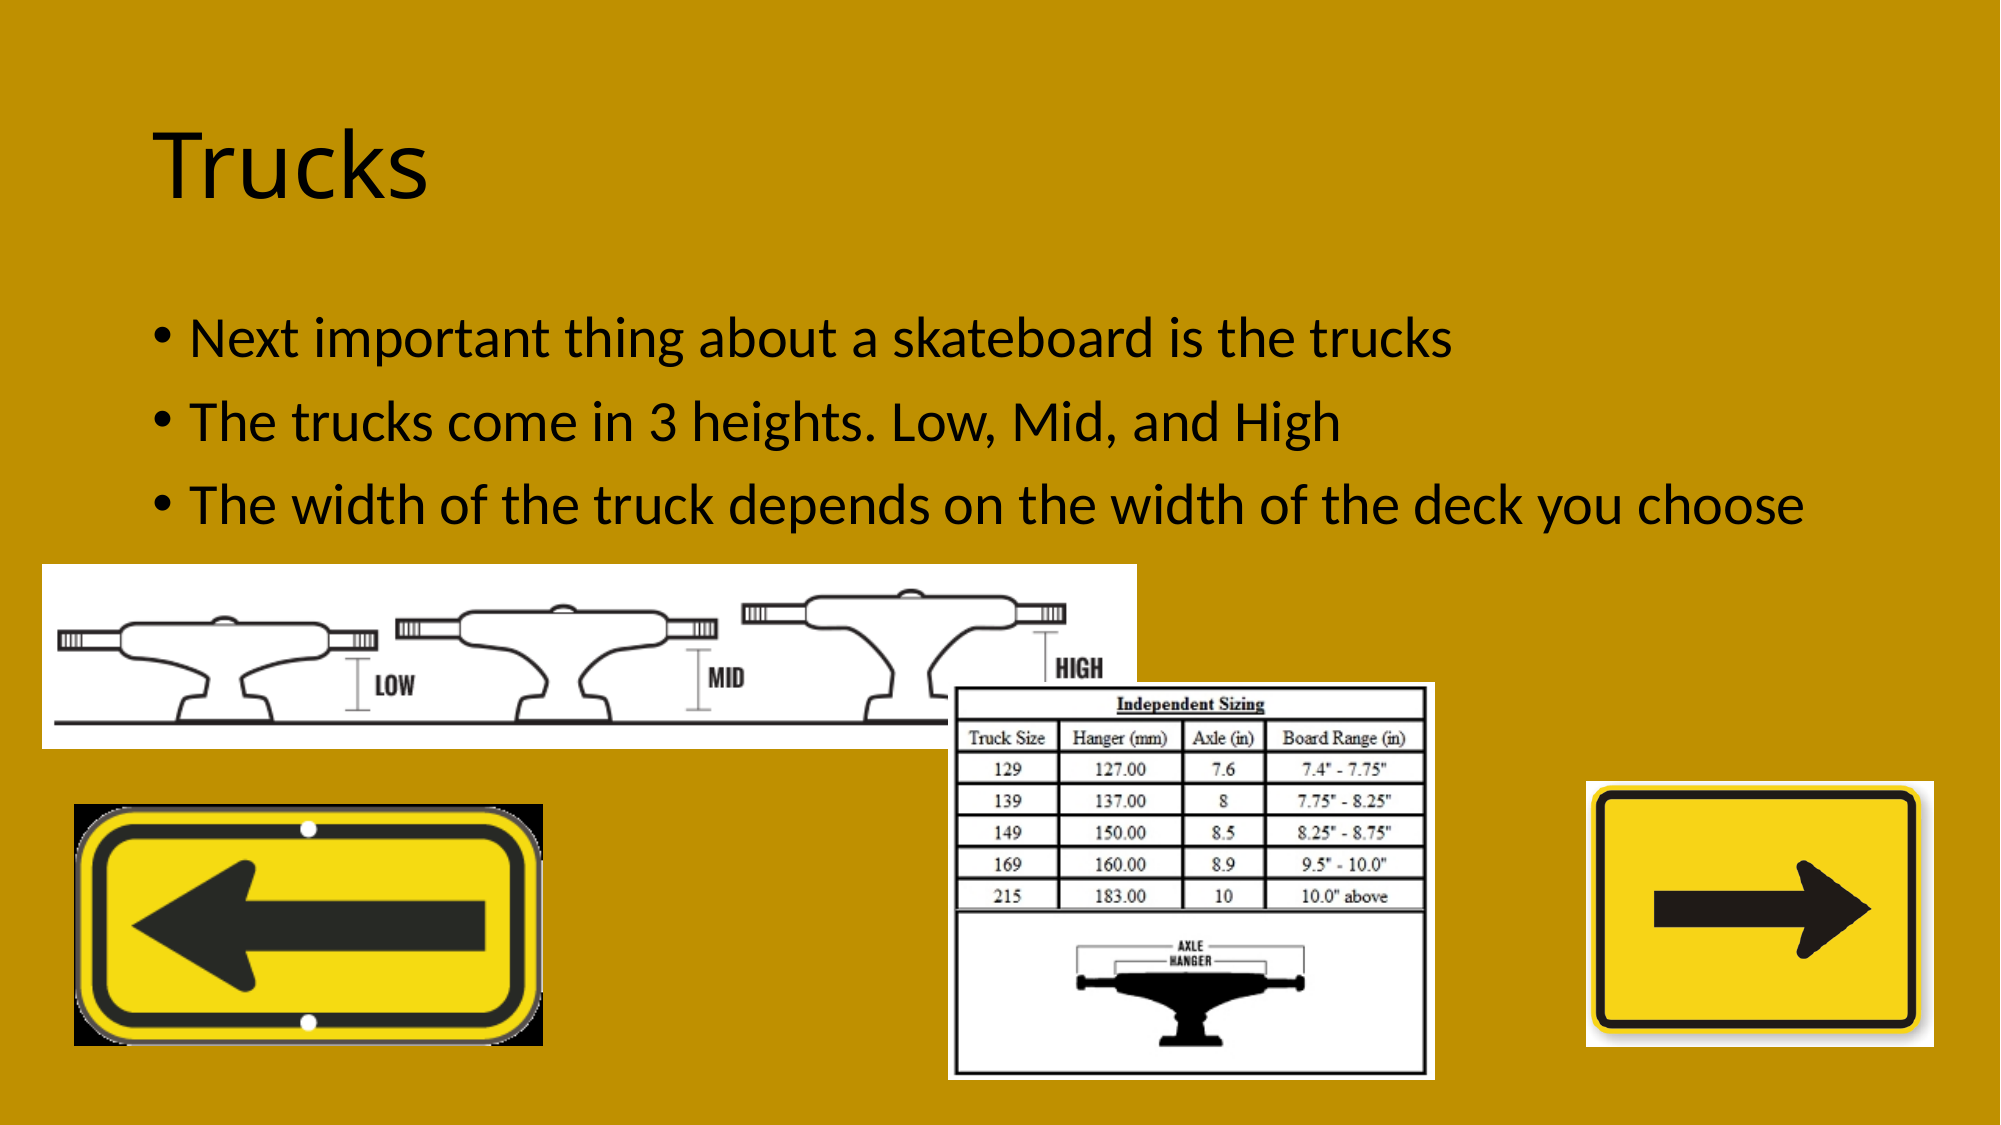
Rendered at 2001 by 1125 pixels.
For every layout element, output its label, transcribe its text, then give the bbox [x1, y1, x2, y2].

picture [1586, 781, 1934, 1047]
picture [42, 564, 1435, 1080]
title Trucks [137, 59, 1863, 278]
list Next important thing about a skateboard is the trucks The trucks come in 3 heights. Low, Mid, and High The width of the truck depends on the width of the deck you choose [137, 299, 1863, 1014]
picture [74, 804, 543, 1046]
